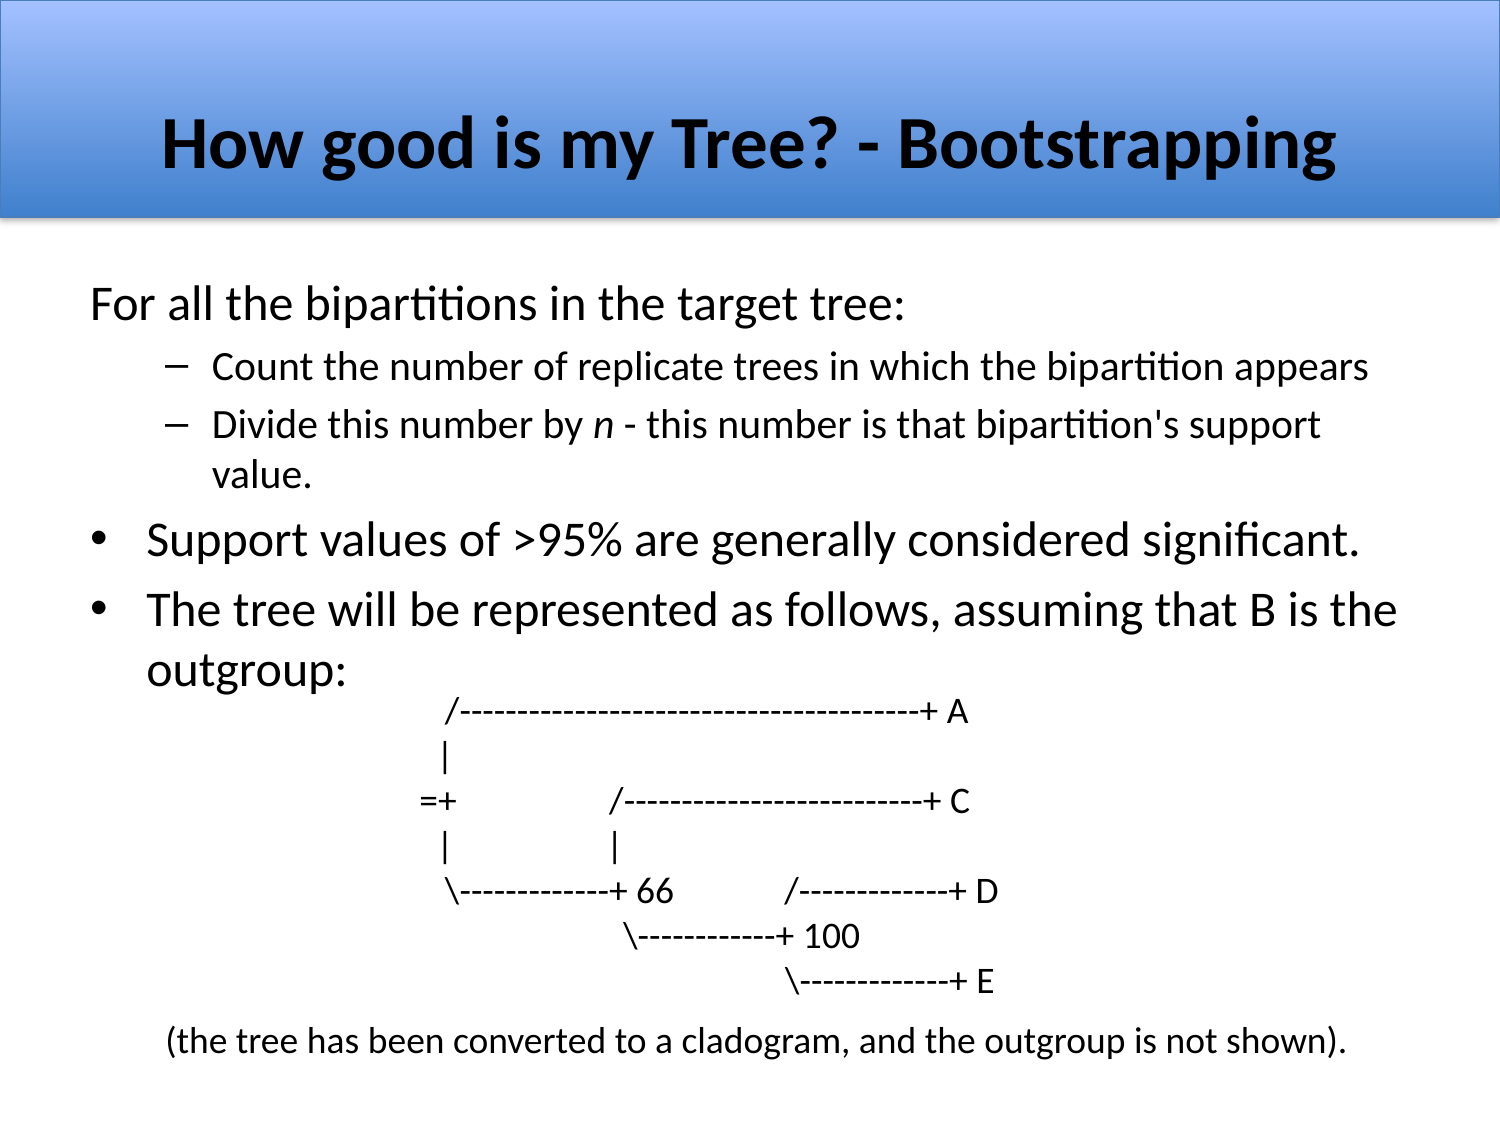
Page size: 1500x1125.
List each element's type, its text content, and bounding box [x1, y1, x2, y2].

text_box (the tree has been converted to a cladogram, and the outgroup is not shown). [150, 1008, 1425, 1069]
title How good is my Tree? - Bootstrapping [75, 45, 1425, 233]
list For all the bipartitions in the target tree: Count the number of replicate trees in which the bipartition appears Divide this number by n - this number is that bipartition's support value. Support values of >95% are generally considered significant. The tree will be represented as follows, assuming that B is the outgroup: [75, 262, 1425, 722]
text_box /----------------------------------------+ A | =+ /--------------------------+ C | | \-------------+ 66 /-------------+ D \------------+ 100 \-------------+ E [404, 678, 1155, 1008]
